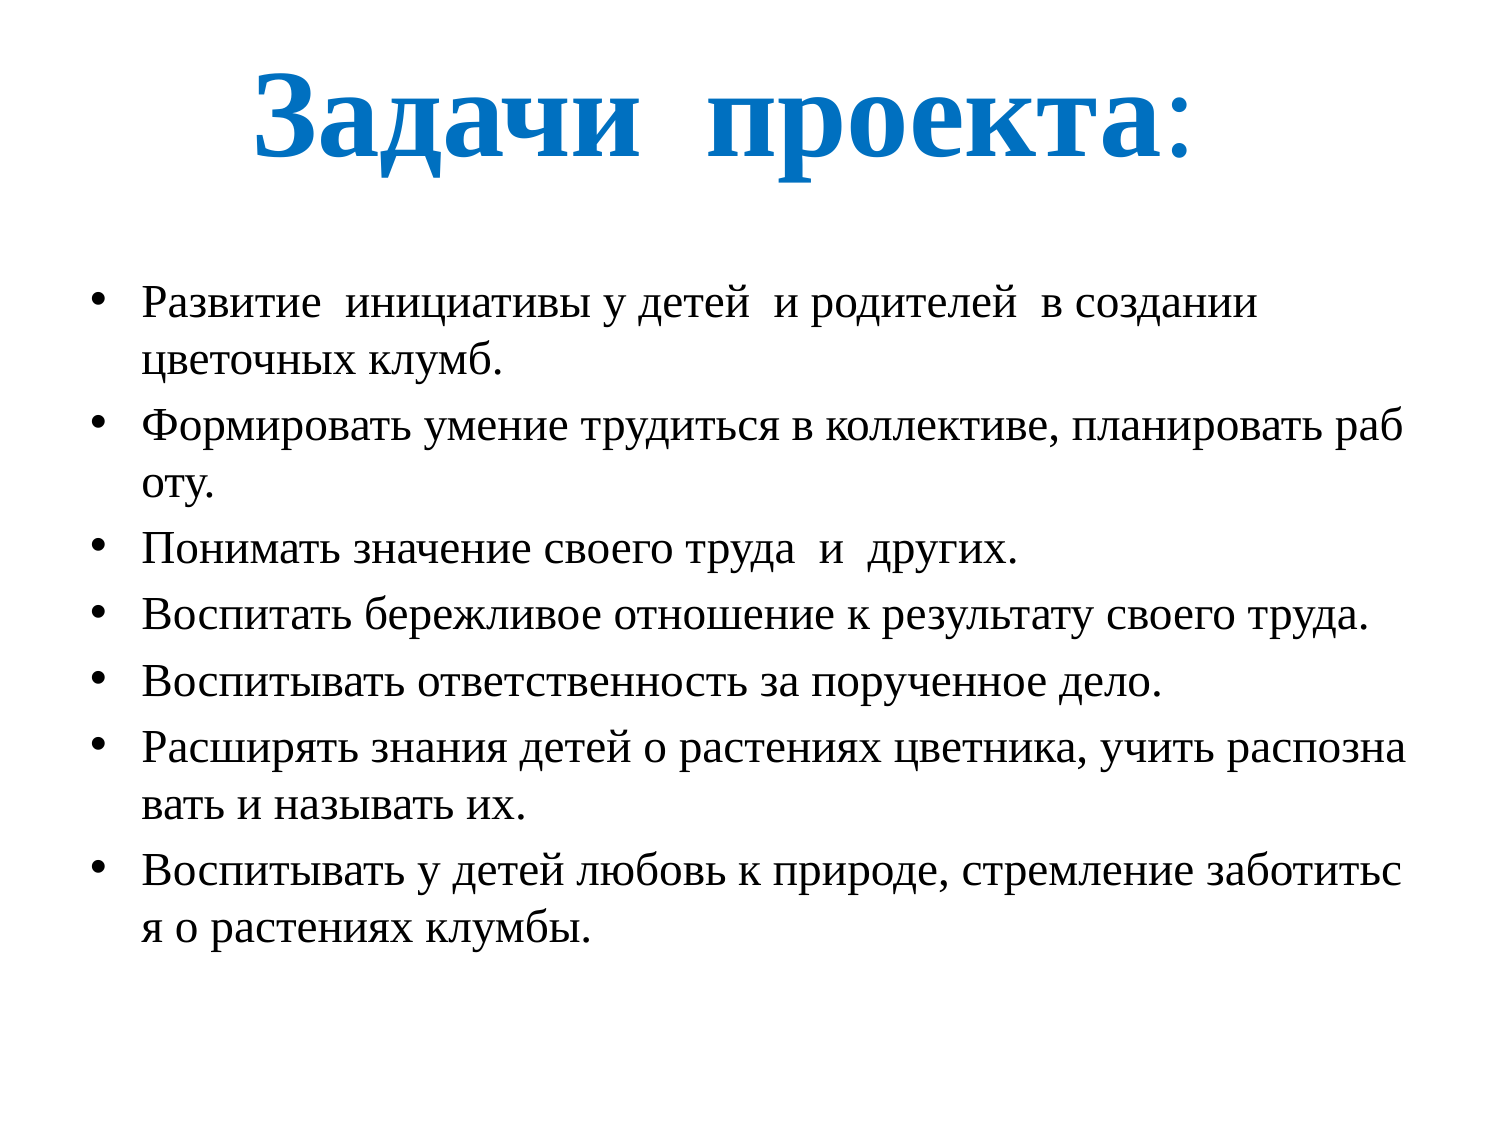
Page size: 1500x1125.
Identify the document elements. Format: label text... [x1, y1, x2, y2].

title Задачи проекта: [23, 93, 1425, 270]
list Развитие инициативы у детей и родителей в создании цветочных клумб. Формировать умение трудиться в коллективе, планировать работу. Понимать значение своего труда и других. Воспитать бережливое отношение к результату своего труда. Воспитывать ответственность за порученное дело. Расширять знания детей о растениях цветника, учить распознавать и называть их. Воспитывать у детей любовь к природе, стремление заботиться о растениях клумбы. [75, 262, 1425, 1005]
